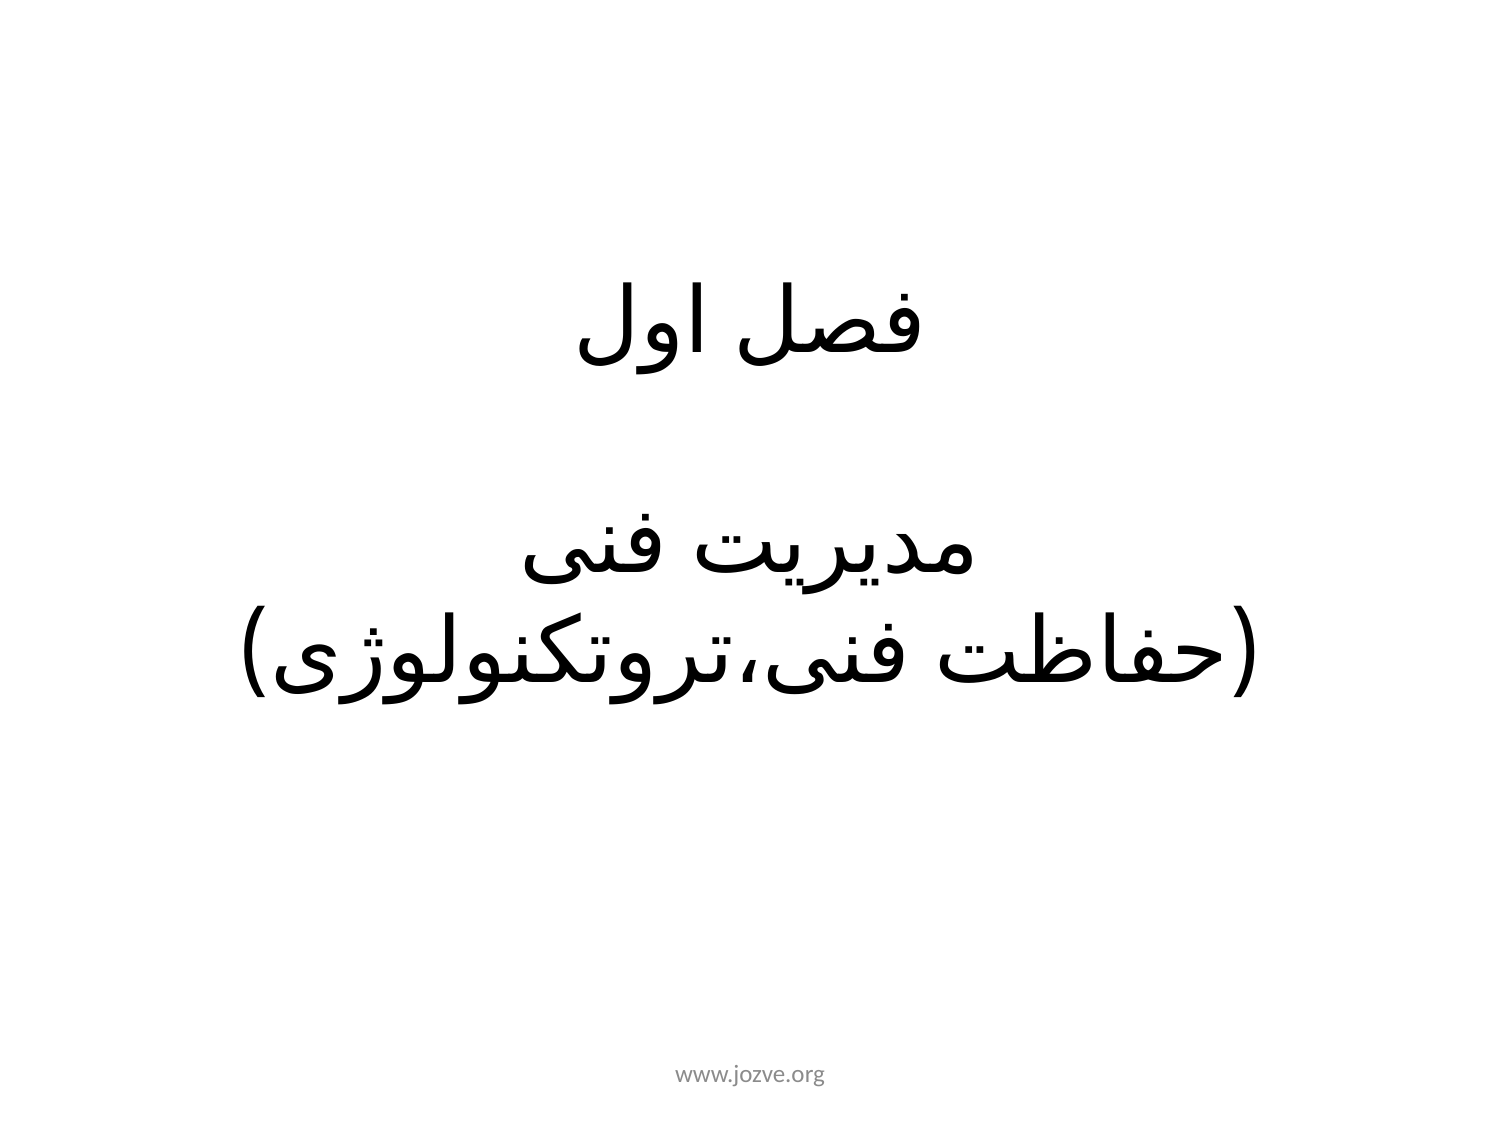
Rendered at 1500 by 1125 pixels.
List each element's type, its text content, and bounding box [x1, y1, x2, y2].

footer www.jozve.org [512, 1042, 988, 1103]
title فصل اول مدیریت فنی (حفاظت فنی،تروتکنولوژی) [75, 45, 1425, 917]
